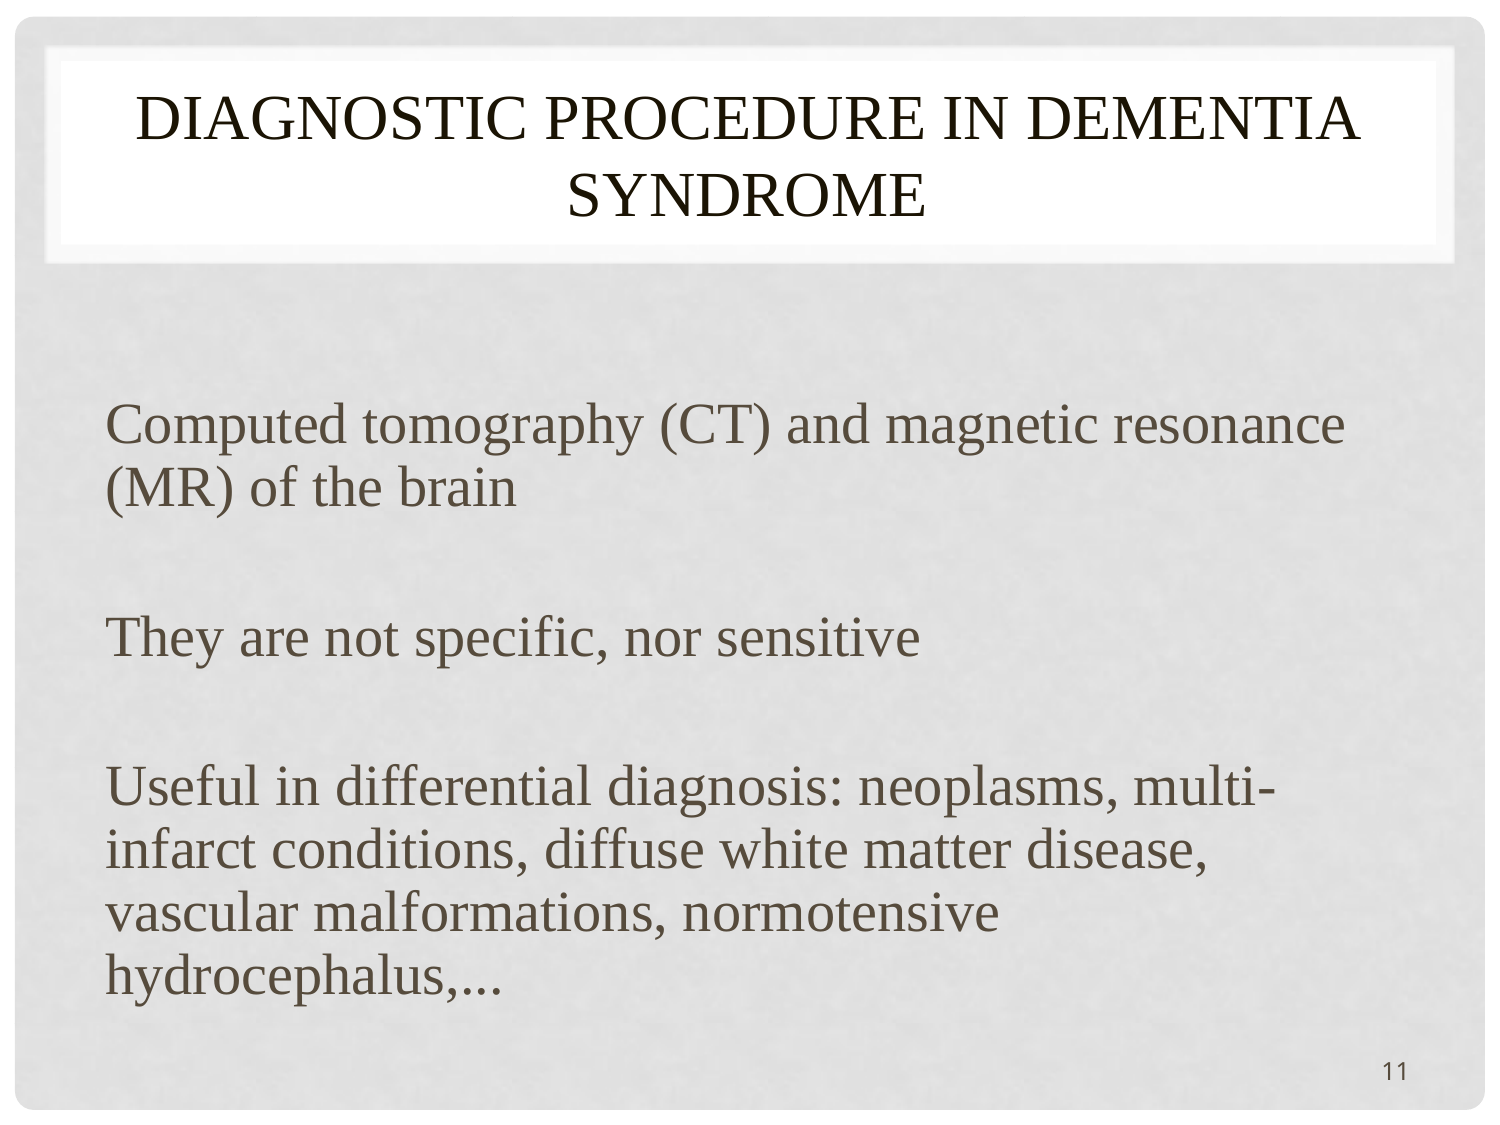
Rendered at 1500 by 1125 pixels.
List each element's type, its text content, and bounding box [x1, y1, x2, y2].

list Computed tomography (CT) and magnetic resonance (MR) of the brain They are not specific, nor sensitive Useful in differential diagnosis: neoplasms, multi-infarct conditions, diffuse white matter disease, vascular malformations, normotensive hydrocephalus,... [71, 385, 1422, 1050]
slide_number 11 [1074, 1042, 1425, 1103]
title DIAGNOSTIC PROCEDURE in dementia syndrome [69, 66, 1425, 238]
